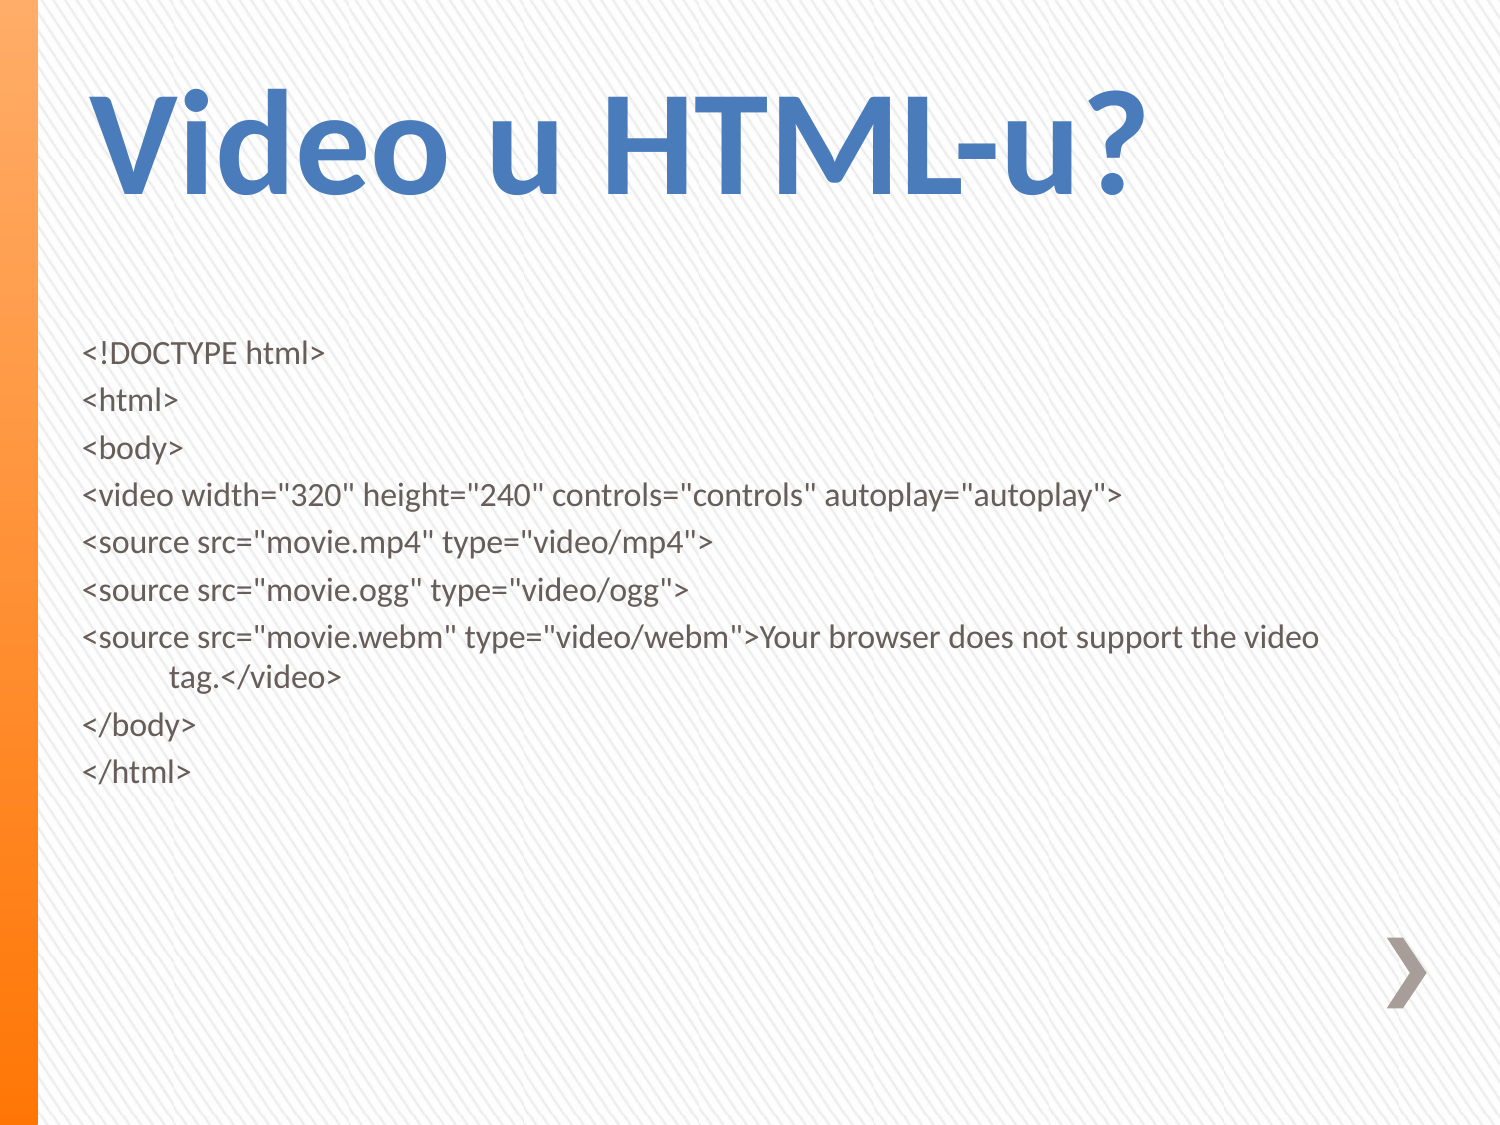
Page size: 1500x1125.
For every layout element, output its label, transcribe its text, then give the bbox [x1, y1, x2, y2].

title Video u HTML-u? [75, 45, 1425, 233]
list <!DOCTYPE html> <html> <body> <video width="320" height="240" controls="controls" autoplay="autoplay"> <source src="movie.mp4" type="video/mp4"> <source src="movie.ogg" type="video/ogg"> <source src="movie.webm" type="video/webm">Your browser does not support the video tag.</video> </body> </html> [67, 322, 1416, 799]
